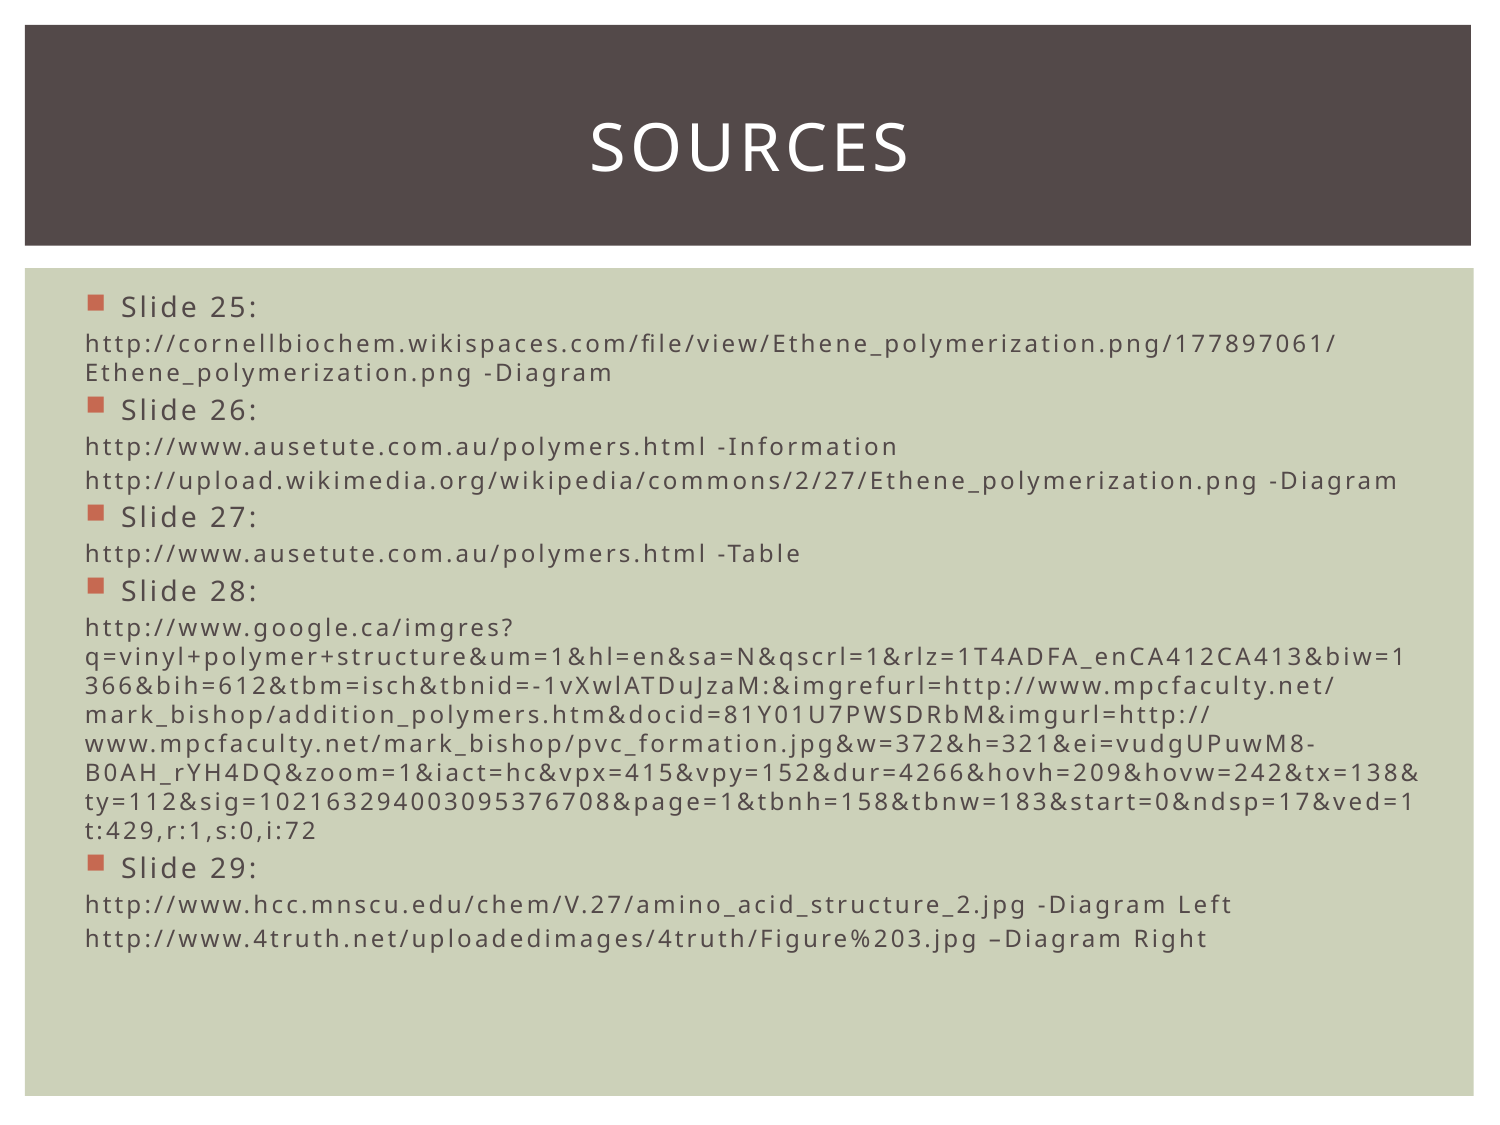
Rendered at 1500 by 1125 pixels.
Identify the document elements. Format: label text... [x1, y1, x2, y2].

list Slide 25: http://cornellbiochem.wikispaces.com/file/view/Ethene_polymerization.png/177897061/Ethene_polymerization.png -Diagram Slide 26: http://www.ausetute.com.au/polymers.html -Information http://upload.wikimedia.org/wikipedia/commons/2/27/Ethene_polymerization.png -Diagram Slide 27: http://www.ausetute.com.au/polymers.html -Table Slide 28: http://www.google.ca/imgres?q=vinyl+polymer+structure&um=1&hl=en&sa=N&qscrl=1&rlz=1T4ADFA_enCA412CA413&biw=1366&bih=612&tbm=isch&tbnid=-1vXwlATDuJzaM:&imgrefurl=http://www.mpcfaculty.net/mark_bishop/addition_polymers.htm&docid=81Y01U7PWSDRbM&imgurl=http://www.mpcfaculty.net/mark_bishop/pvc_formation.jpg&w=372&h=321&ei=vudgUPuwM8-B0AH_rYH4DQ&zoom=1&iact=hc&vpx=415&vpy=152&dur=4266&hovh=209&hovw=242&tx=138&ty=112&sig=102163294003095376708&page=1&tbnh=158&tbnw=183&start=0&ndsp=17&ved=1t:429,r:1,s:0,i:72 Slide 29: http://www.hcc.mnscu.edu/chem/V.27/amino_acid_structure_2.jpg -Diagram Left http://www.4truth.net/uploadedimages/4truth/Figure%203.jpg –Diagram Right [62, 281, 1442, 1005]
title Sources [62, 58, 1438, 232]
